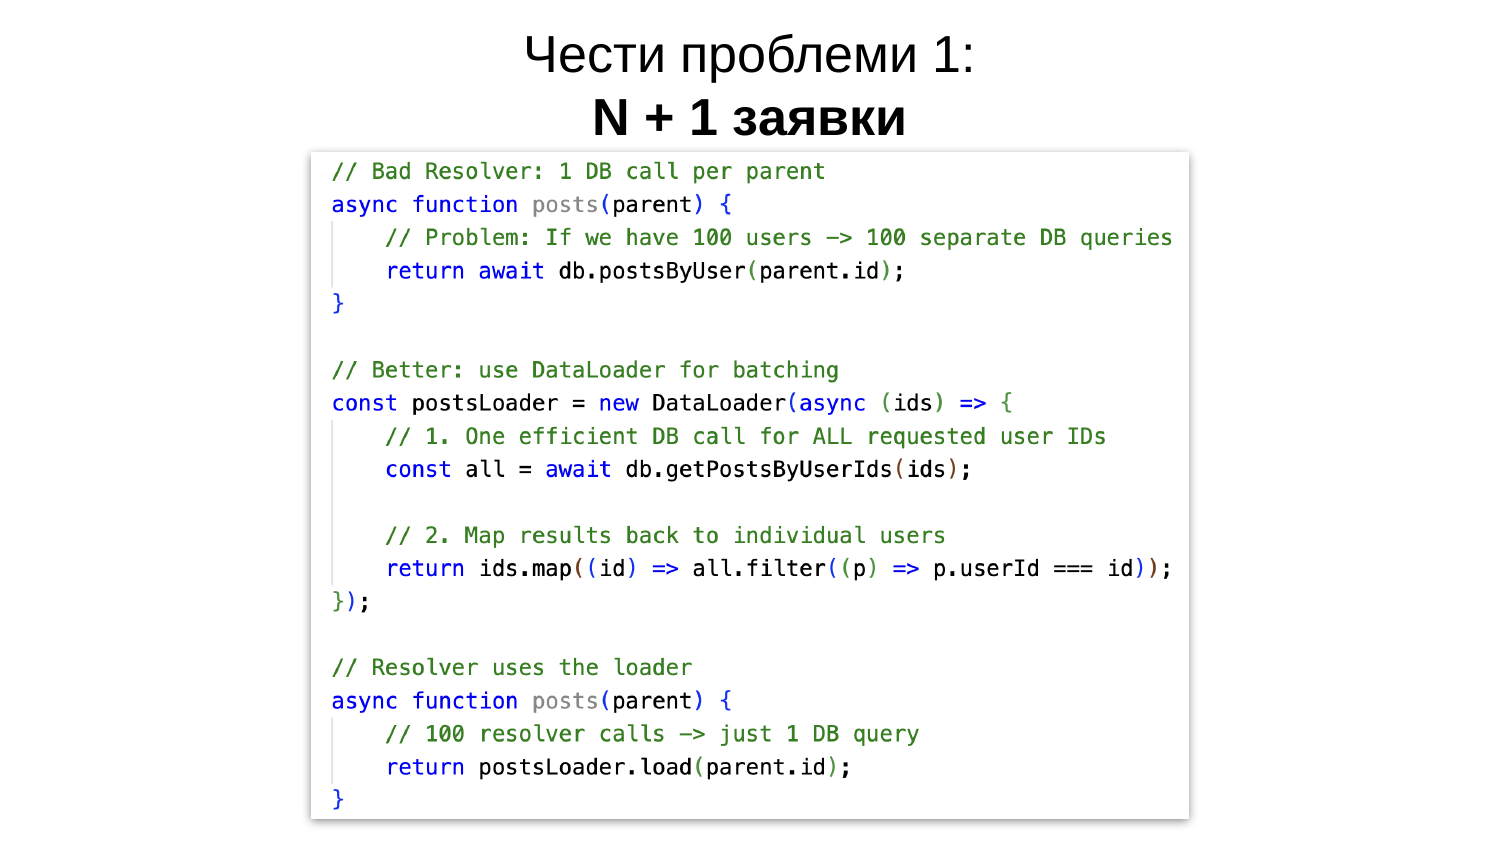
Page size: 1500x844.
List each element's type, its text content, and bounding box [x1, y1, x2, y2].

title Чести проблеми 1: N + 1 заявки [51, 14, 1449, 153]
picture [311, 152, 1189, 819]
